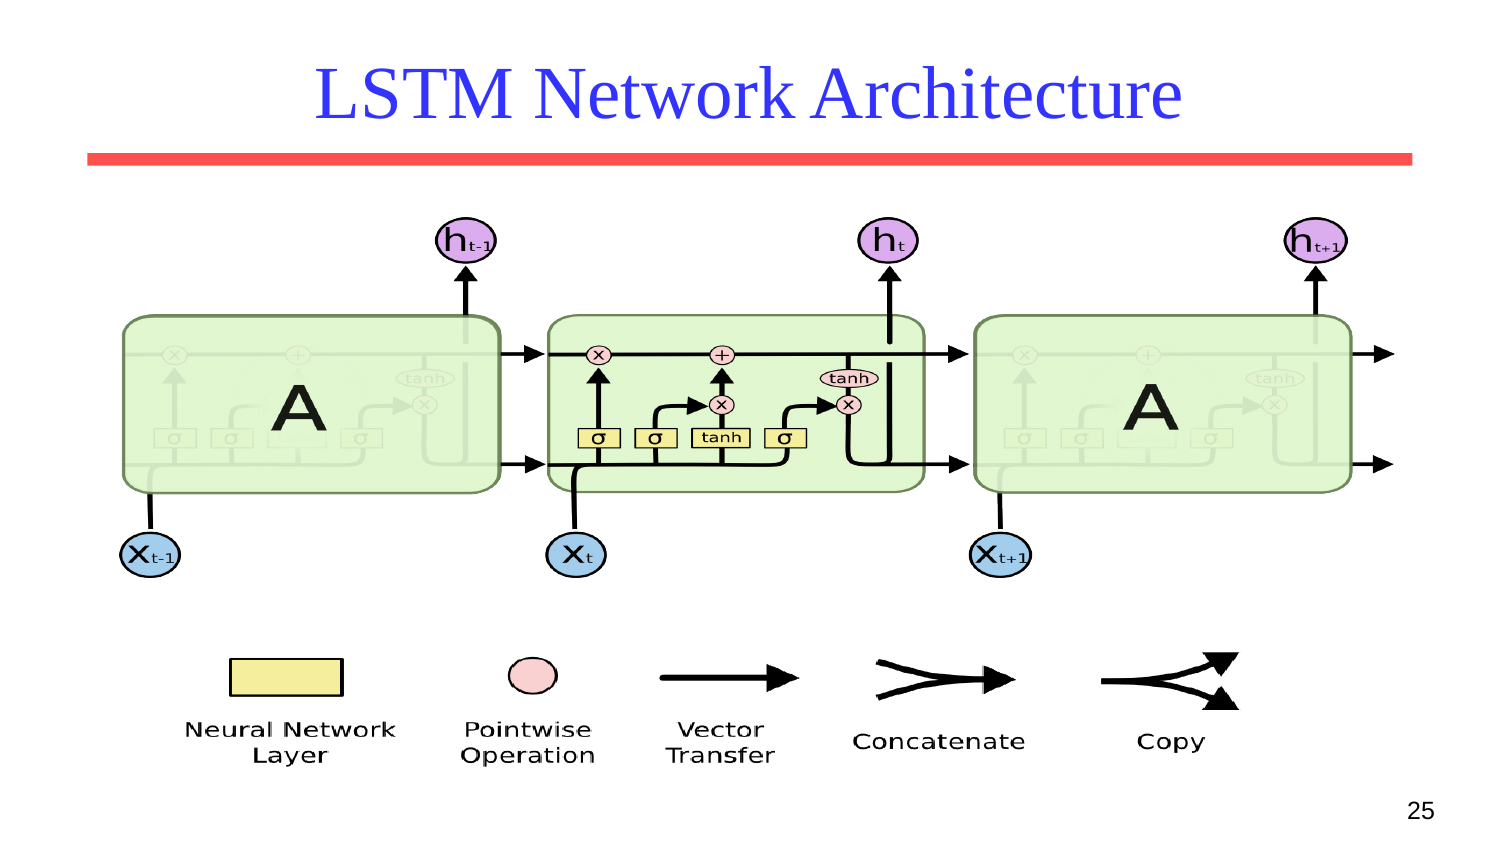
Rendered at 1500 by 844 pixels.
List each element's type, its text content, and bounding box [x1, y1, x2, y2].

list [119, 217, 1395, 578]
title LSTM Network Architecture [112, 27, 1388, 151]
slide_number 25 [1137, 787, 1451, 844]
picture [157, 624, 1262, 780]
